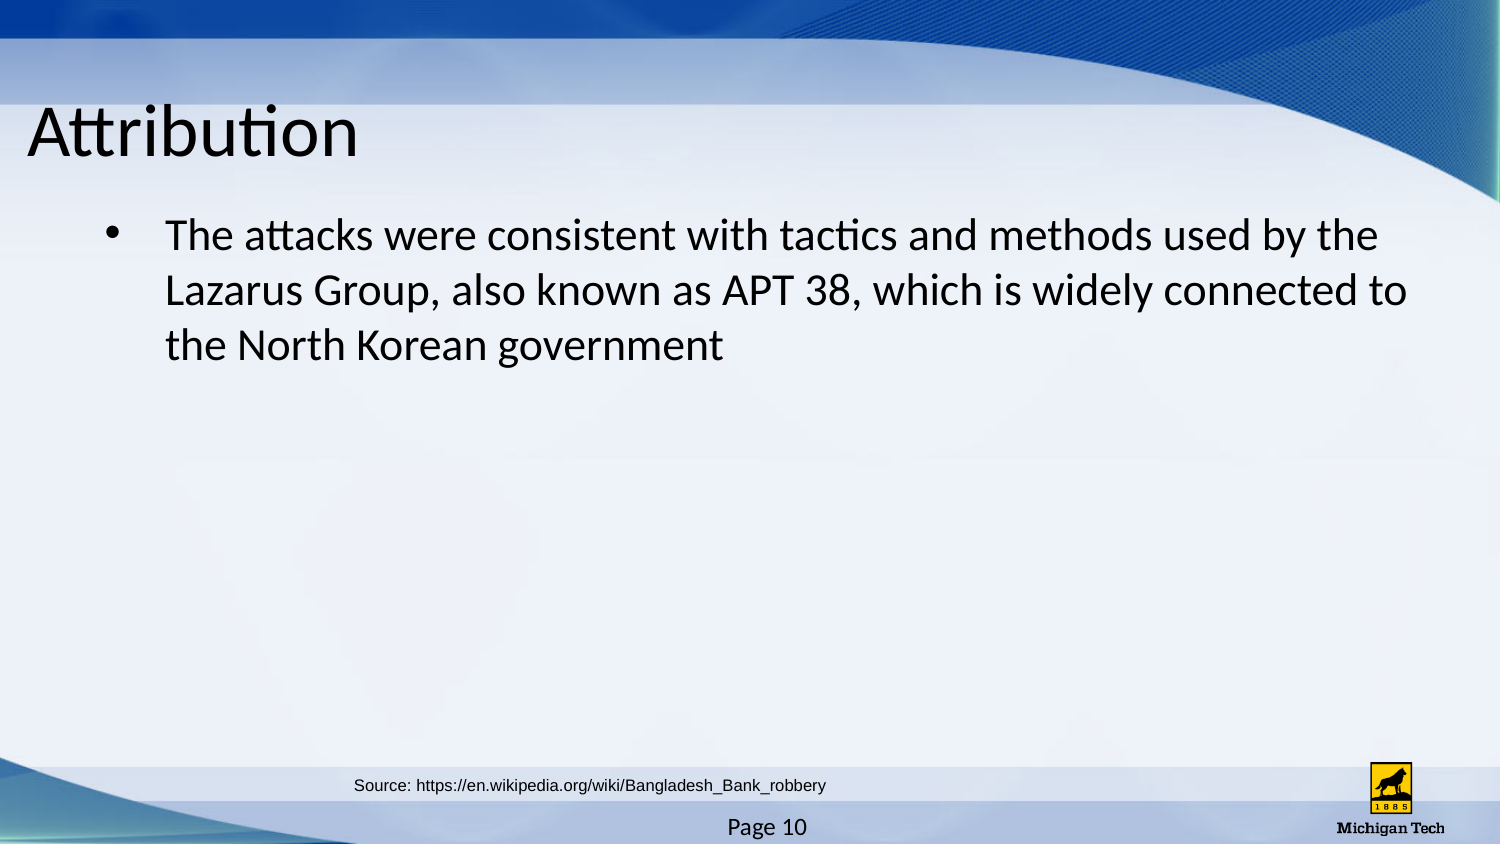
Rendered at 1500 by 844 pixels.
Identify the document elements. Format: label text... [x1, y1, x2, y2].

list The attacks were consistent with tactics and methods used by the Lazarus Group, also known as APT 38, which is widely connected to the North Korean government [75, 196, 1425, 797]
picture [0, 0, 1500, 844]
title Attribution [12, 56, 1263, 197]
text_box Source: https://en.wikipedia.org/wiki/Bangladesh_Bank_robbery [339, 767, 1199, 802]
